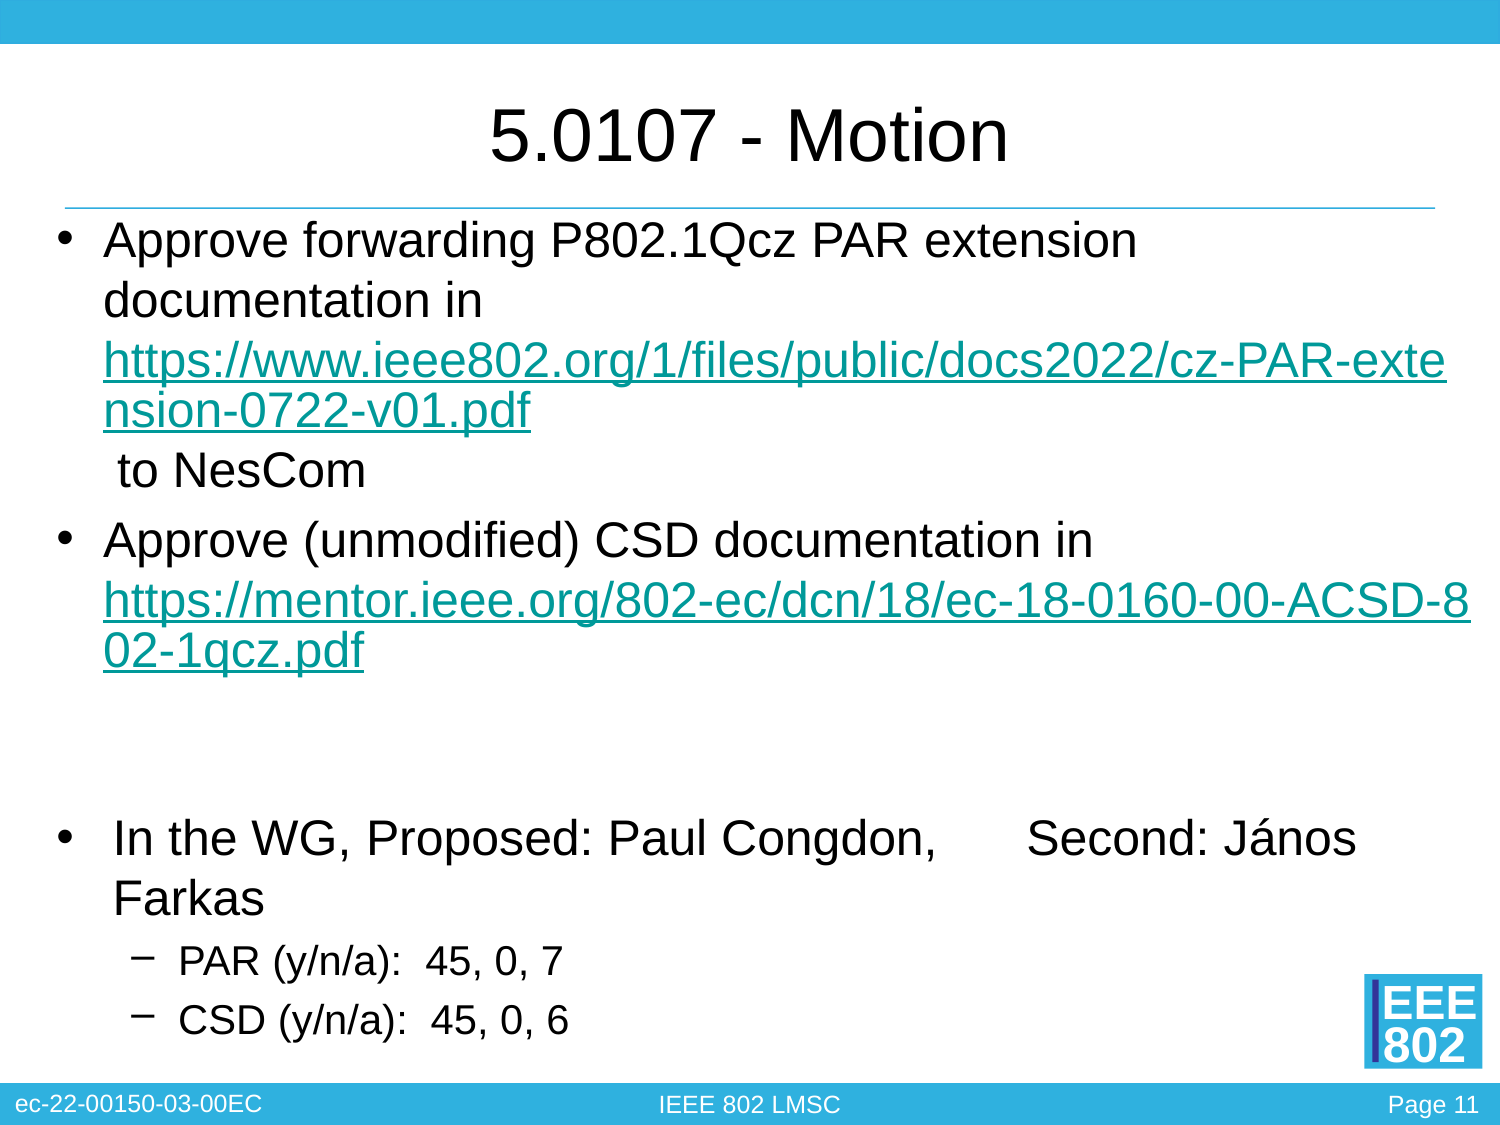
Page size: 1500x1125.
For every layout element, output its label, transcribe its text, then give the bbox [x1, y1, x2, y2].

list Approve forwarding P802.1Qcz PAR extension documentation in https://www.ieee802.org/1/files/public/docs2022/cz-PAR-extension-0722-v01.pdf to NesCom Approve (unmodified) CSD documentation in https://mentor.ieee.org/802-ec/dcn/18/ec-18-0160-00-ACSD-802-1qcz.pdf In the WG, Proposed: Paul Congdon, Second: János Farkas PAR (y/n/a): 45, 0, 7 CSD (y/n/a): 45, 0, 6 In EC, mover: Glenn Parsons, Second: Roger Marks (y/n/a): <y>,<n>,<a> [41, 200, 1488, 1018]
title 5.0107 - Motion [75, 66, 1425, 197]
